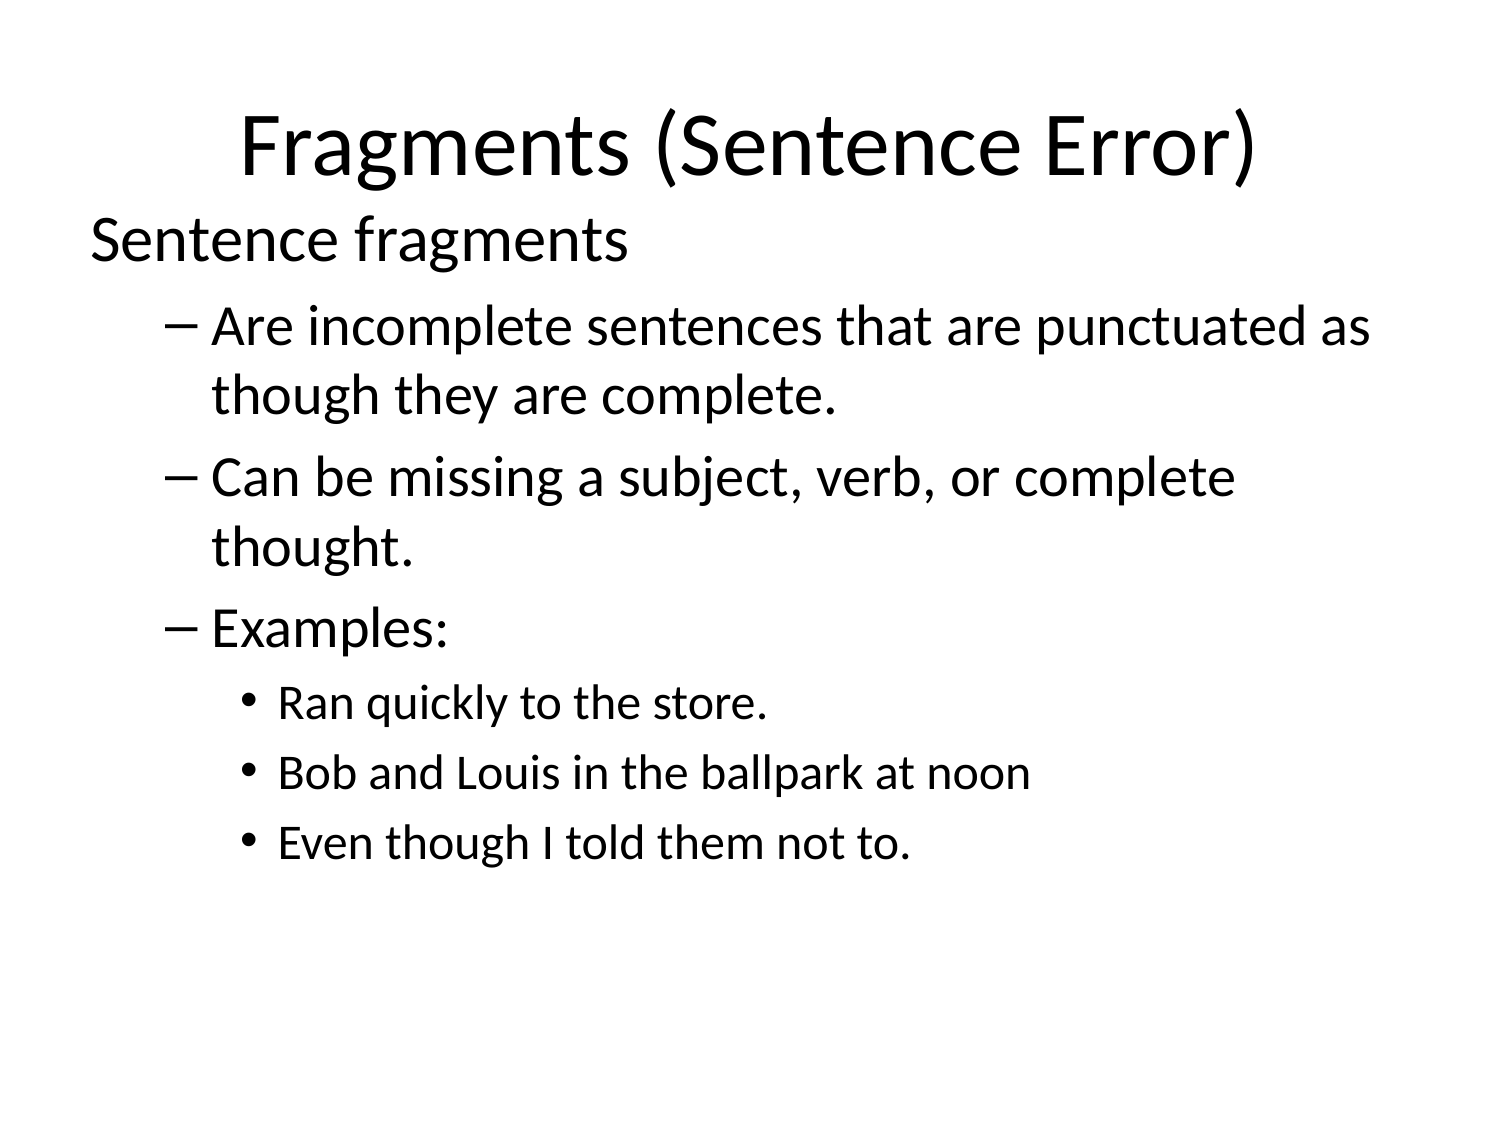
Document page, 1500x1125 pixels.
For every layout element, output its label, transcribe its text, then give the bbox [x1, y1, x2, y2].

list Sentence fragments Are incomplete sentences that are punctuated as though they are complete. Can be missing a subject, verb, or complete thought. Examples: Ran quickly to the store. Bob and Louis in the ballpark at noon Even though I told them not to. [75, 187, 1425, 1125]
title Fragments (Sentence Error) [75, 45, 1425, 187]
